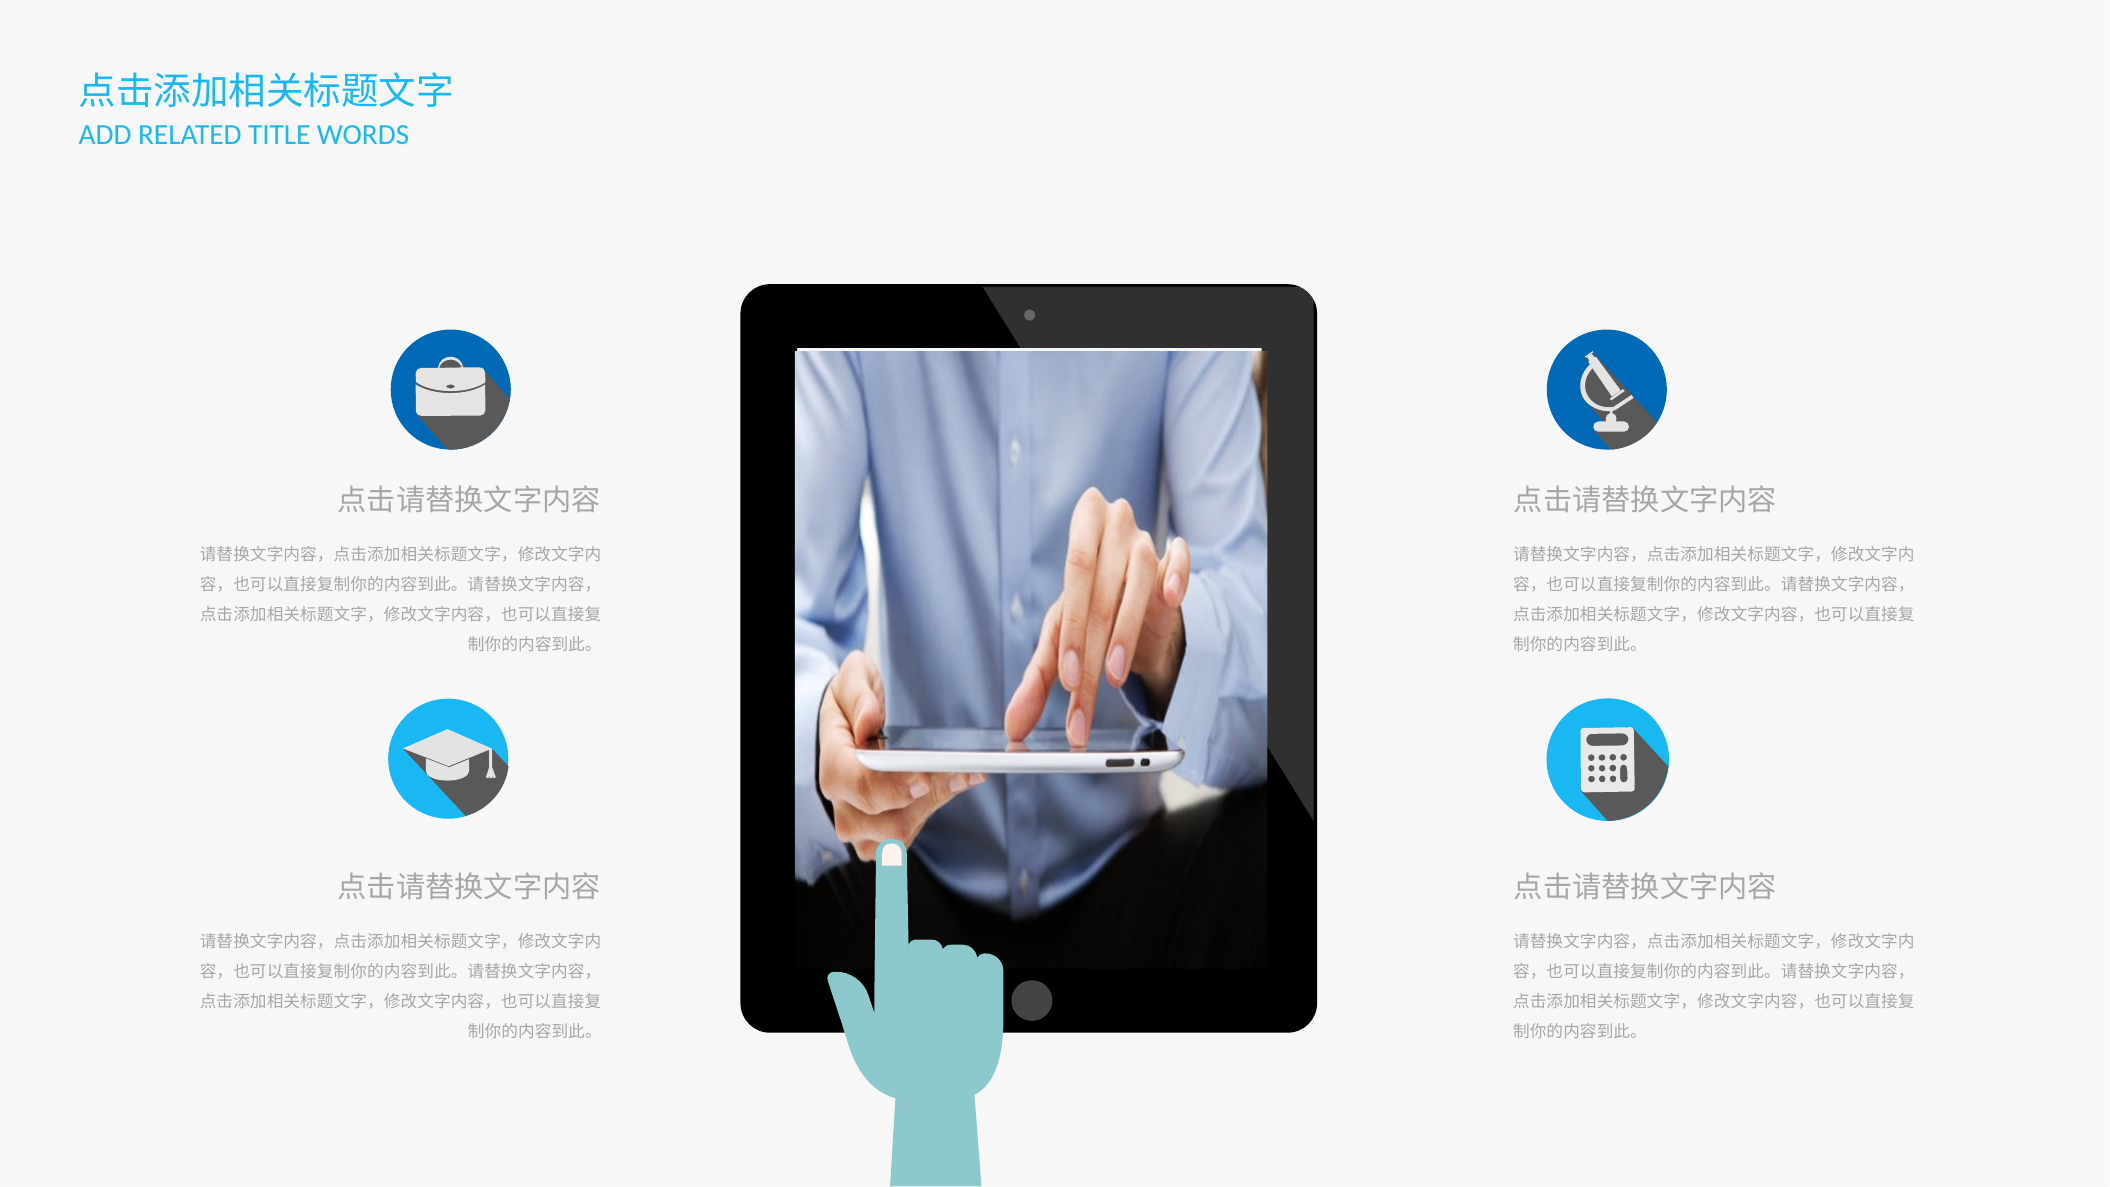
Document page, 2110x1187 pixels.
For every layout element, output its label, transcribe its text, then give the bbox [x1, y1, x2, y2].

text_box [740, 284, 1318, 1033]
text_box 请替换文字内容，点击添加相关标题文字，修改文字内容，也可以直接复制你的内容到此。请替换文字内容，点击添加相关标题文字，修改文字内容，也可以直接复制你的内容到此。 [173, 912, 619, 1049]
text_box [827, 839, 1004, 1187]
text_box 请替换文字内容，点击添加相关标题文字，修改文字内容，也可以直接复制你的内容到此。请替换文字内容，点击添加相关标题文字，修改文字内容，也可以直接复制你的内容到此。 [1496, 525, 1942, 662]
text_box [388, 698, 509, 819]
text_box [1546, 698, 1670, 821]
text_box ADD RELATED TITLE WORDS [62, 107, 426, 159]
text_box 点击添加相关标题文字 [62, 59, 470, 121]
text_box 请替换文字内容，点击添加相关标题文字，修改文字内容，也可以直接复制你的内容到此。请替换文字内容，点击添加相关标题文字，修改文字内容，也可以直接复制你的内容到此。 [1496, 912, 1942, 1049]
text_box 点击请替换文字内容 [321, 472, 618, 524]
text_box 点击请替换文字内容 [1497, 472, 1794, 524]
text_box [1546, 329, 1667, 450]
text_box 点击请替换文字内容 [1497, 860, 1794, 912]
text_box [390, 329, 511, 450]
text_box 请替换文字内容，点击添加相关标题文字，修改文字内容，也可以直接复制你的内容到此。请替换文字内容，点击添加相关标题文字，修改文字内容，也可以直接复制你的内容到此。 [173, 525, 619, 662]
text_box 点击请替换文字内容 [321, 860, 618, 912]
